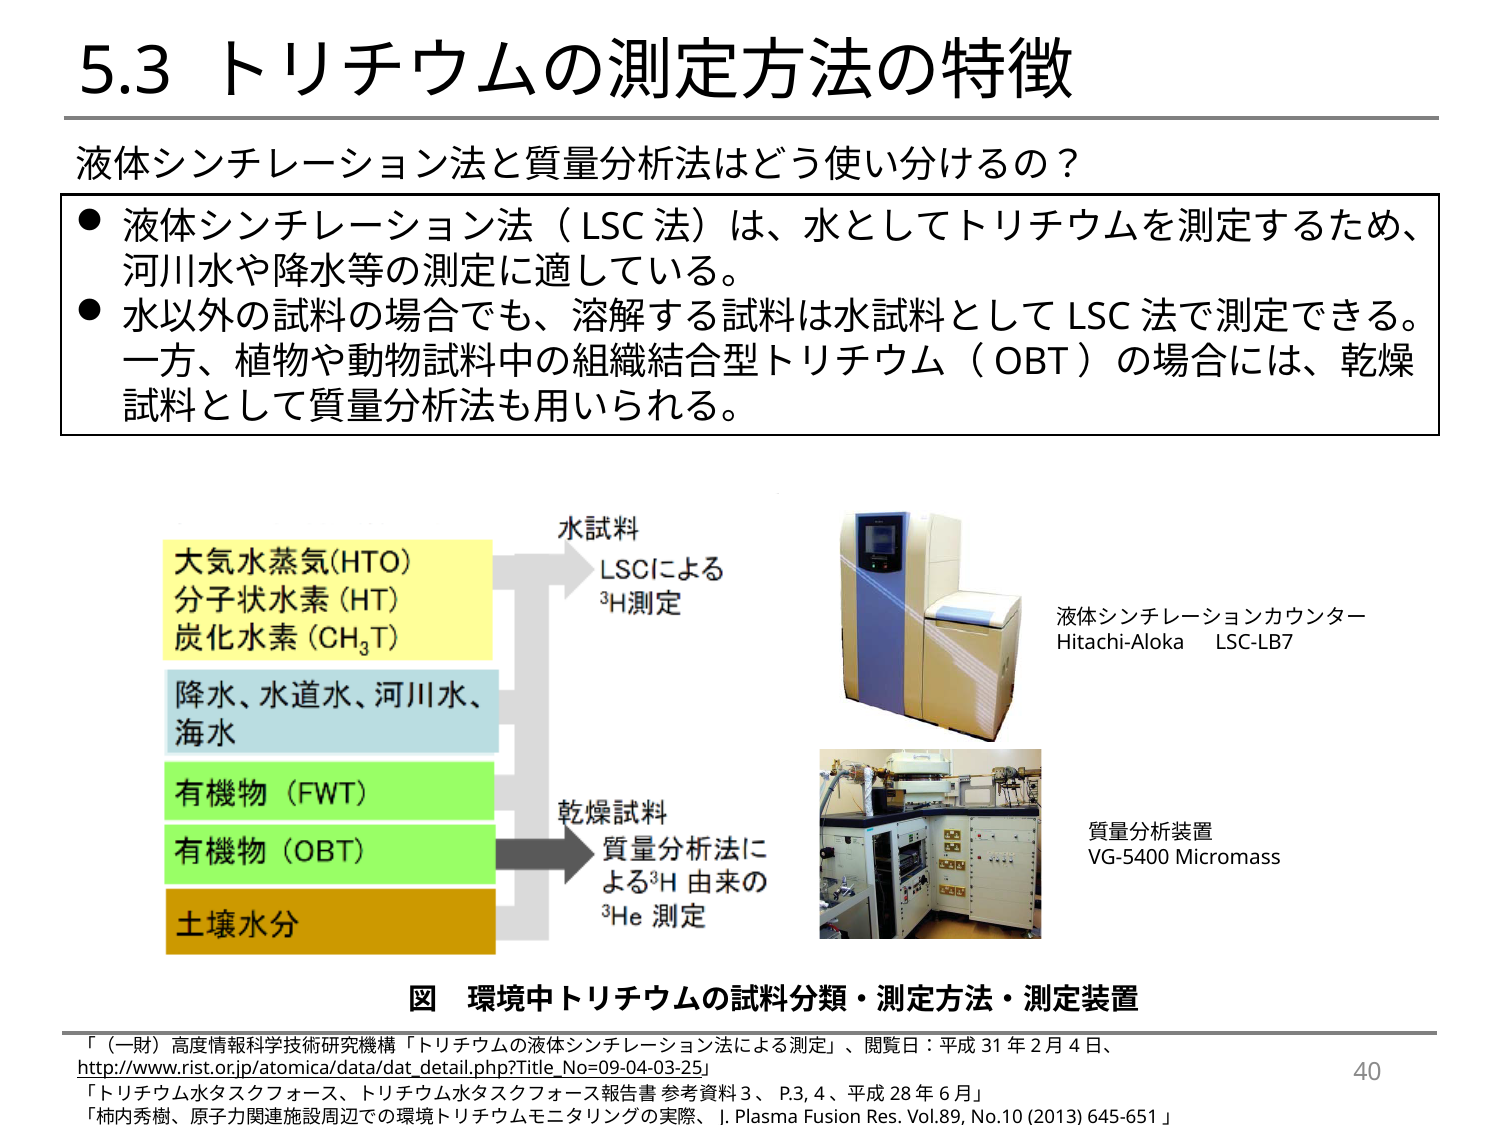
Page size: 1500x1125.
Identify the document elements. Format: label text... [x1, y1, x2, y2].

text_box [819, 749, 1340, 939]
slide_number 40 [1340, 1042, 1397, 1103]
title 5.3 トリチウムの測定方法の特徴 [63, 28, 1439, 116]
text_box 「（一財）高度情報科学技術研究機構「トリチウムの液体シンチレーション法による測定」、閲覧日：平成31年2月4日、http://www.rist.or.jp/atomica/data/dat_detail.php?Title_No=09-04-03-25」 「トリチウム水タスクフォース、トリチウム水タスクフォース報告書 参考資料3、P.3, 4、平成28年6月」 「柿内秀樹、原子力関連施設周辺での環境トリチウムモニタリングの実際、J. Plasma Fusion Res. Vol.89, No.10 (2013) 645‐651」 [62, 1026, 1340, 1125]
text_box 液体シンチレーション法と質量分析法はどう使い分けるの？ [60, 132, 1440, 192]
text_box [839, 510, 1385, 742]
text_box 液体シンチレーション法（LSC法）は、水としてトリチウムを測定するため、河川水や降水等の測定に適している。 水以外の試料の場合でも、溶解する試料は水試料としてLSC法で測定できる。一方、植物や動物試料中の組織結合型トリチウム（OBT）の場合には、乾燥試料として質量分析法も用いられる。 [60, 193, 1440, 436]
text_box 図 環境中トリチウムの試料分類・測定方法・測定装置 [362, 973, 1187, 1023]
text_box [145, 493, 804, 966]
